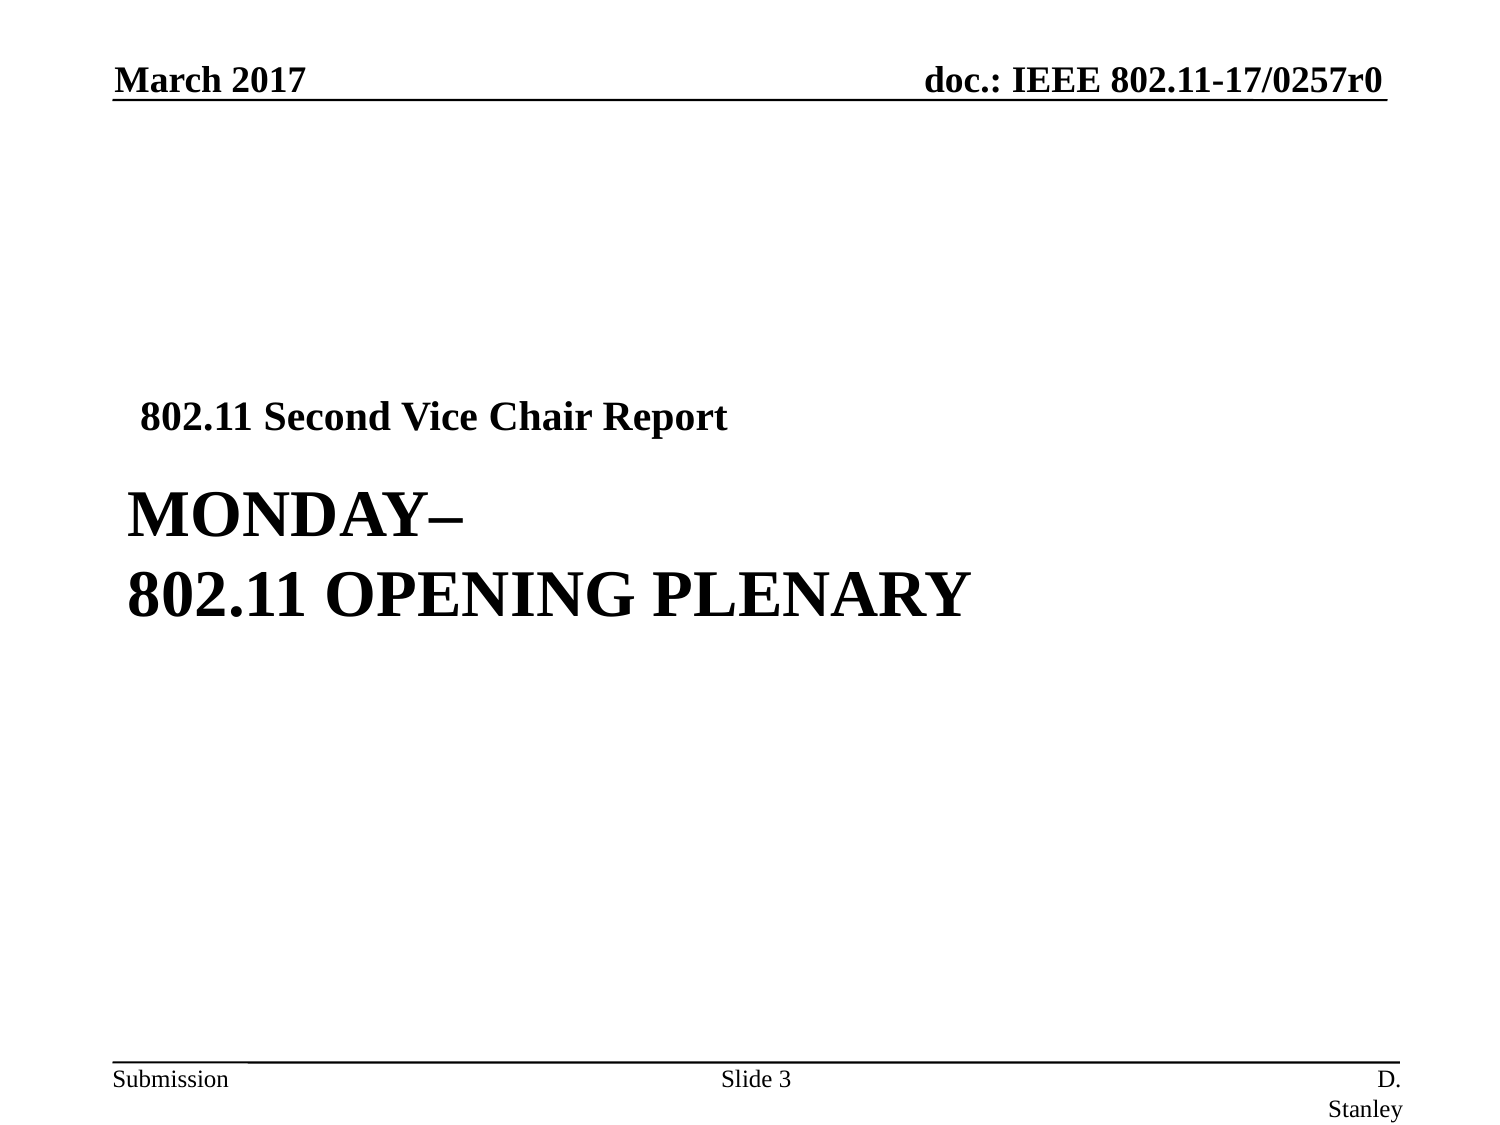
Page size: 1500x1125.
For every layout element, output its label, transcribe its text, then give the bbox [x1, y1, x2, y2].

list 802.11 Second Vice Chair Report [124, 199, 1401, 447]
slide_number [114, 54, 401, 101]
title Monday– 802.11 Opening Plenary [112, 462, 1388, 687]
slide_number Slide 3 [712, 1061, 800, 1093]
footer D. Stanley, HP Enterprise [1324, 1061, 1402, 1093]
